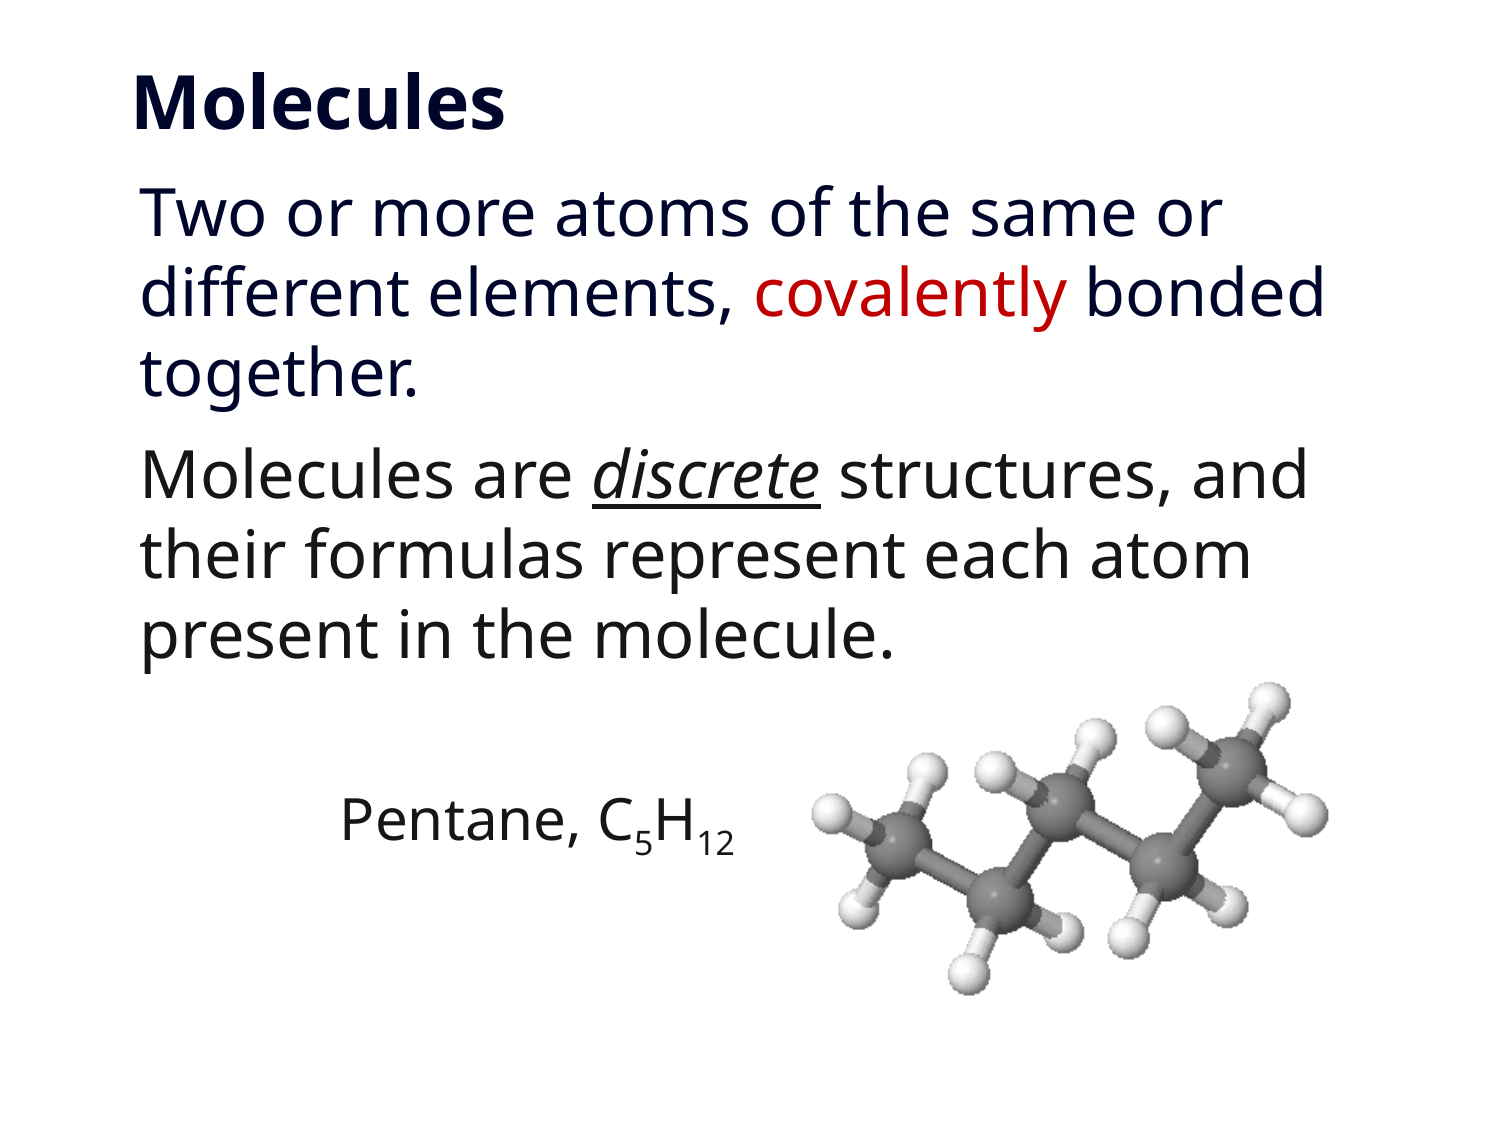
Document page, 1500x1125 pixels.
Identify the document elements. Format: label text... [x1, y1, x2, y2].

title Molecules [62, 37, 576, 163]
text_box Pentane, C5H12 [325, 774, 751, 870]
text_box Two or more atoms of the same or different elements, covalently bonded together. [125, 162, 1450, 418]
picture [787, 637, 1363, 1013]
text_box Molecules are discrete structures, and their formulas represent each atom present in the molecule. [124, 424, 1413, 680]
